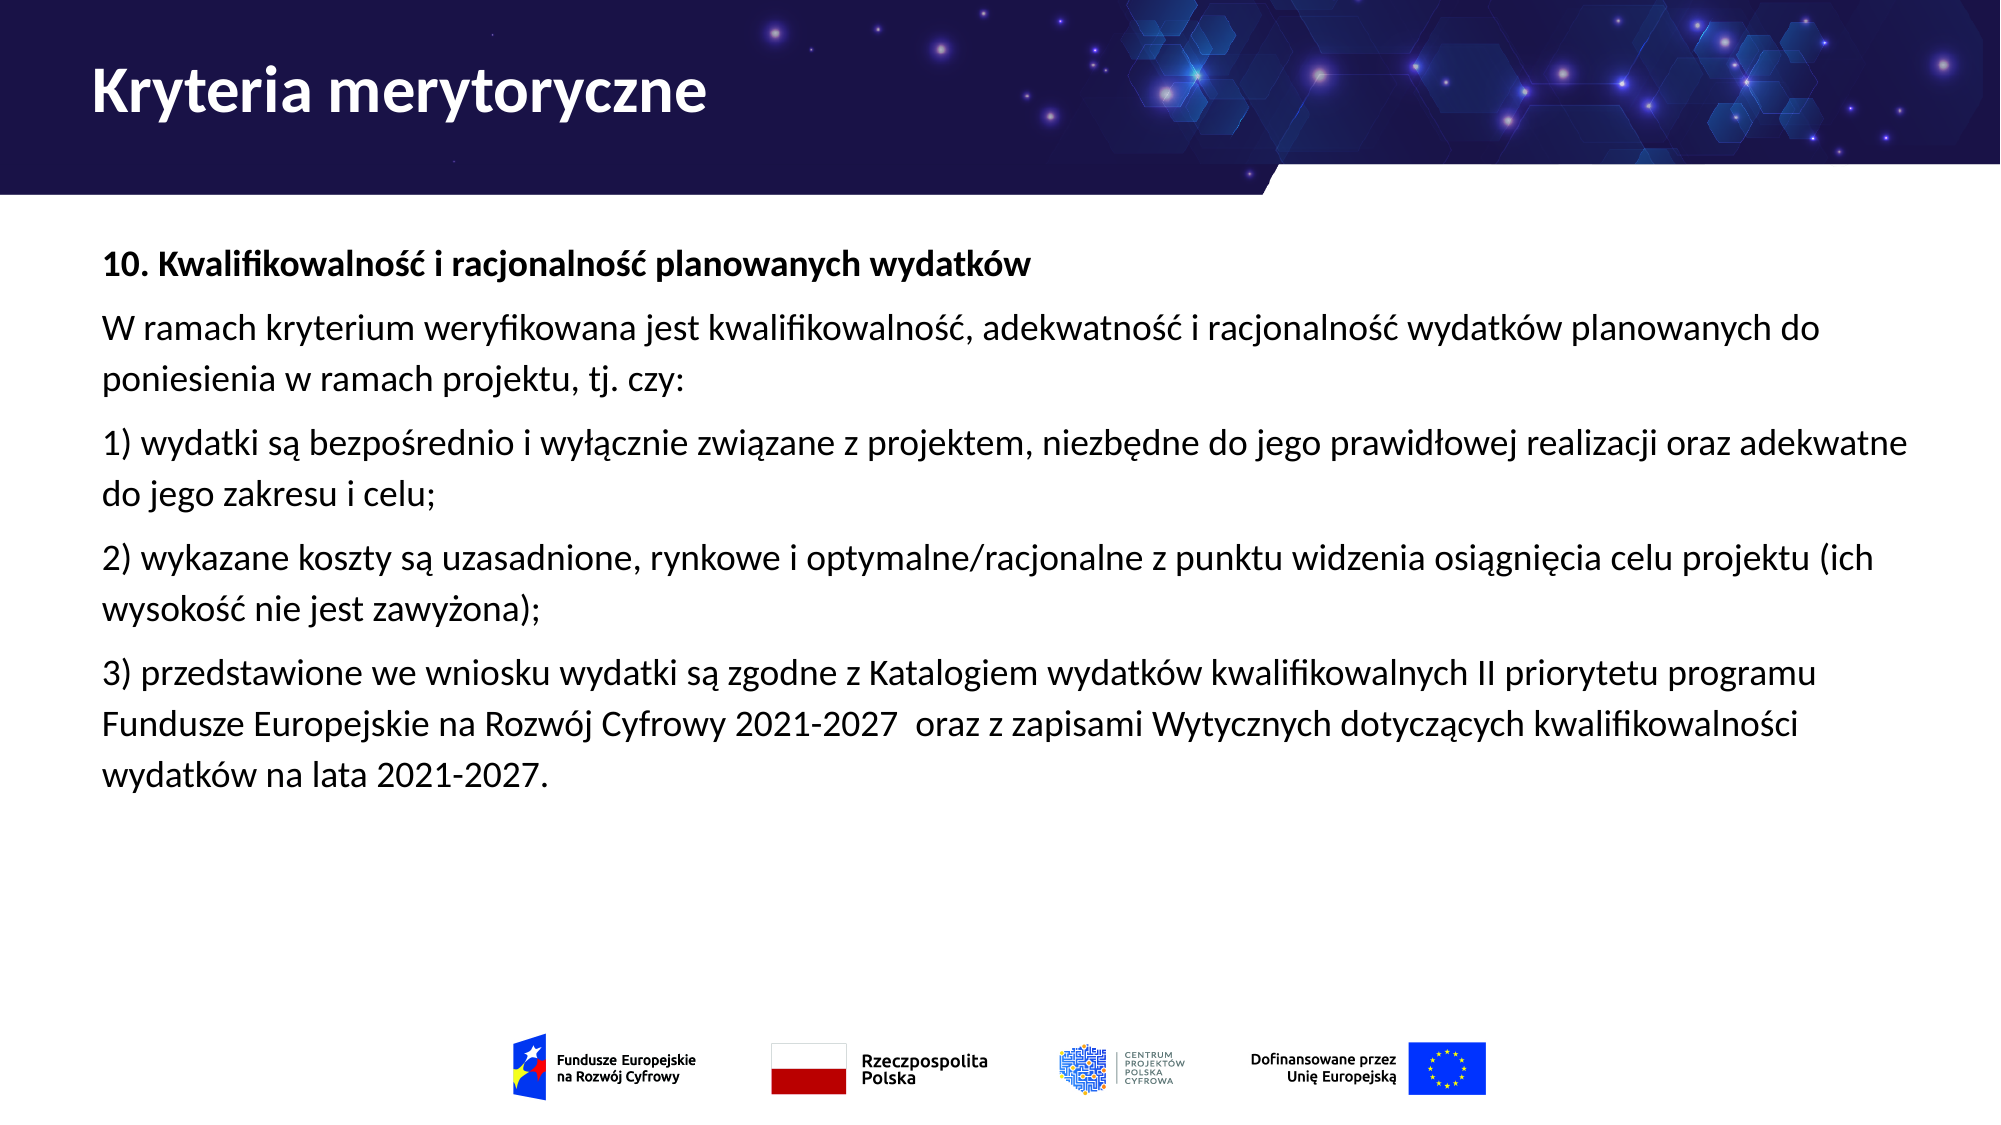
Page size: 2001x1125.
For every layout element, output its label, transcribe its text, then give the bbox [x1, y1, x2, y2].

picture [491, 1011, 1509, 1122]
list 10. Kwalifikowalność i racjonalność planowanych wydatków W ramach kryterium weryfikowana jest kwalifikowalność, adekwatność i racjonalność wydatków planowanych do poniesienia w ramach projektu, tj. czy: 1) wydatki są bezpośrednio i wyłącznie związane z projektem, niezbędne do jego prawidłowej realizacji oraz adekwatne do jego zakresu i celu; 2) wykazane koszty są uzasadnione, rynkowe i optymalne/racjonalne z punktu widzenia osiągnięcia celu projektu (ich wysokość nie jest zawyżona); 3) przedstawione we wniosku wydatki są zgodne z Katalogiem wydatków kwalifikowalnych II priorytetu programu Fundusze Europejskie na Rozwój Cyfrowy 2021-2027 oraz z zapisami Wytycznych dotyczących kwalifikowalności wydatków na lata 2021-2027. [87, 225, 1965, 900]
picture [0, 0, 2000, 195]
title Kryteria merytoryczne [77, 46, 1863, 136]
